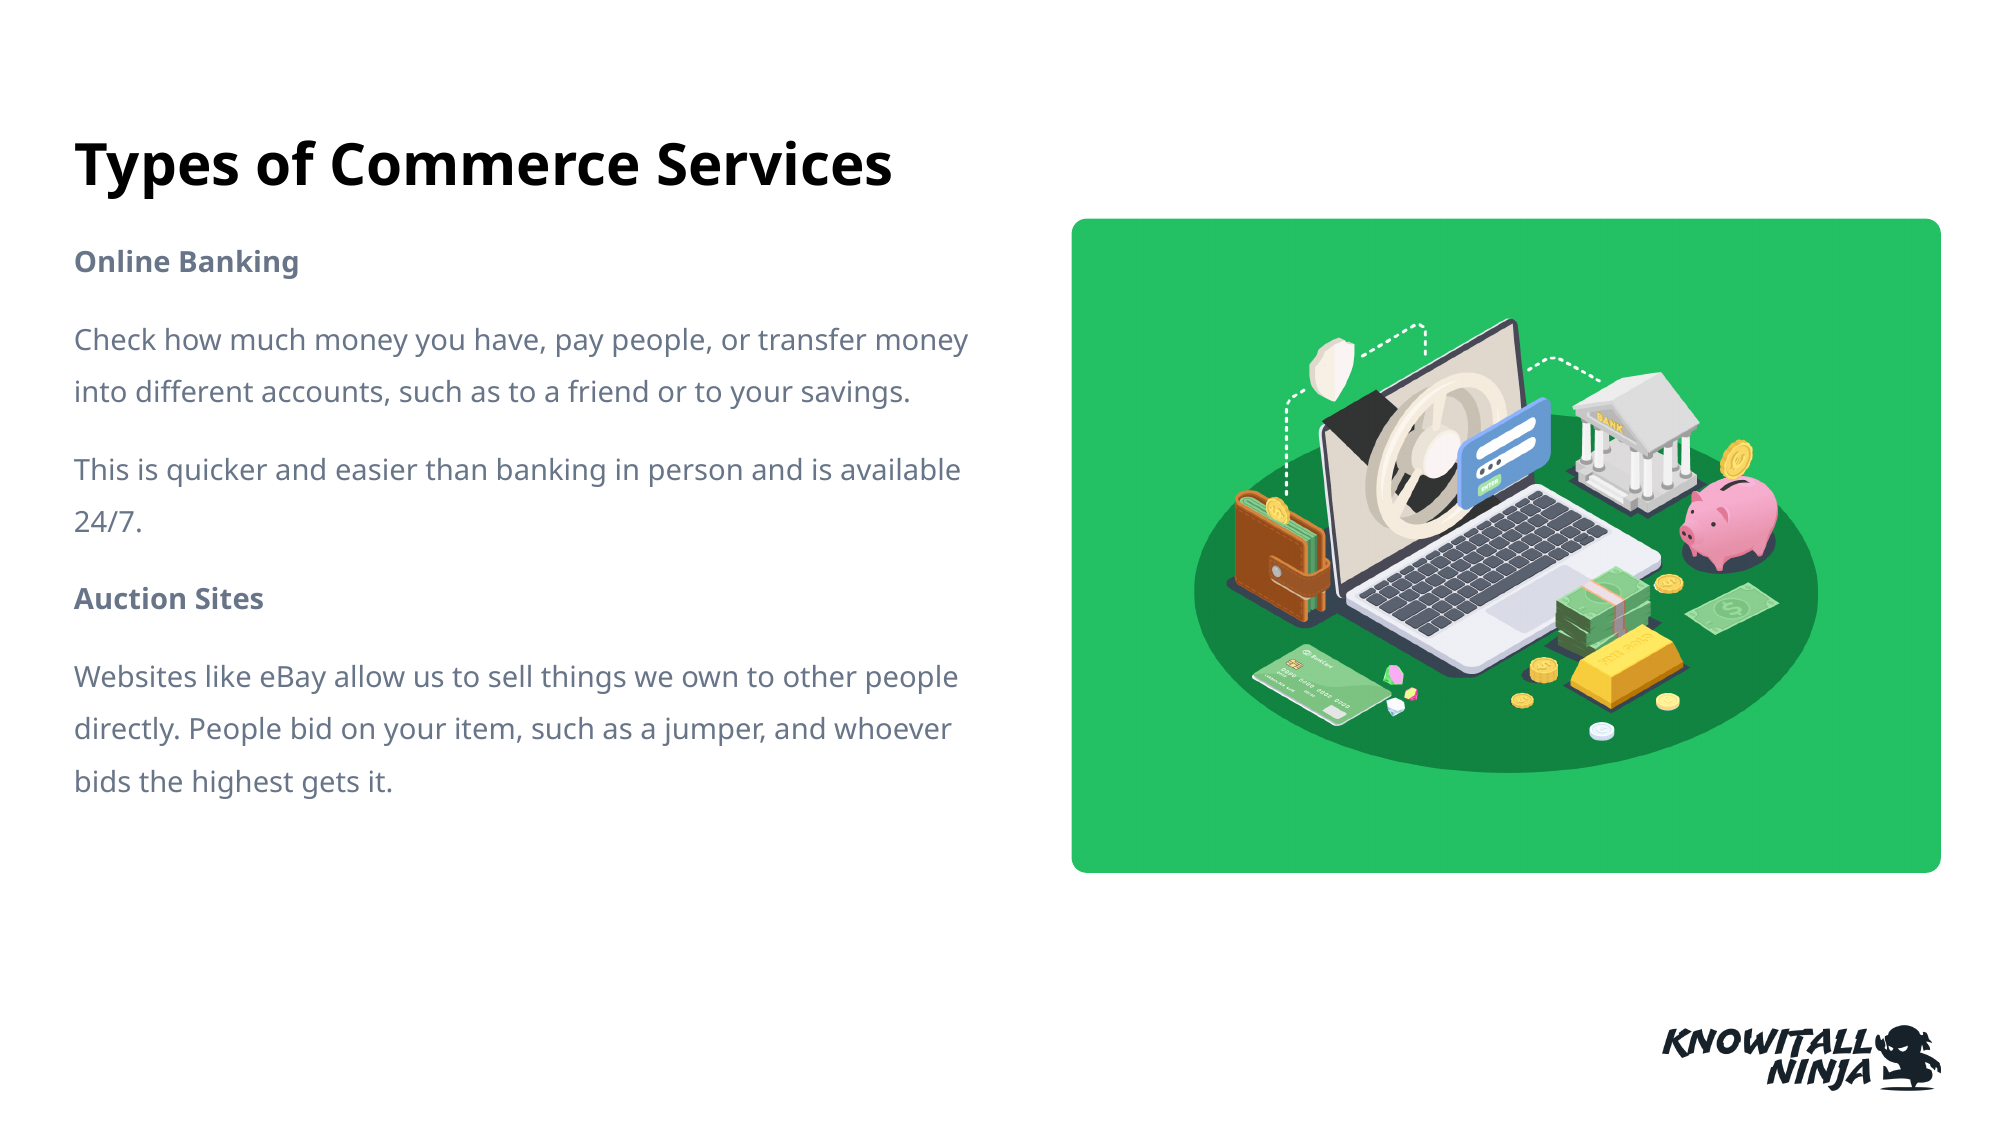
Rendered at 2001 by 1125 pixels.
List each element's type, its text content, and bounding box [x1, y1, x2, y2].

title Types of Commerce Services [59, 117, 1000, 206]
picture [1071, 218, 1942, 874]
picture [1662, 1025, 1941, 1091]
list Online Banking Check how much money you have, pay people, or transfer money into different accounts, such as to a friend or to your savings. This is quicker and easier than banking in person and is available 24/7. Auction Sites Websites like eBay allow us to sell things we own to other people directly. People bid on your item, such as a jumper, and whoever bids the highest gets it. [59, 218, 1000, 1091]
